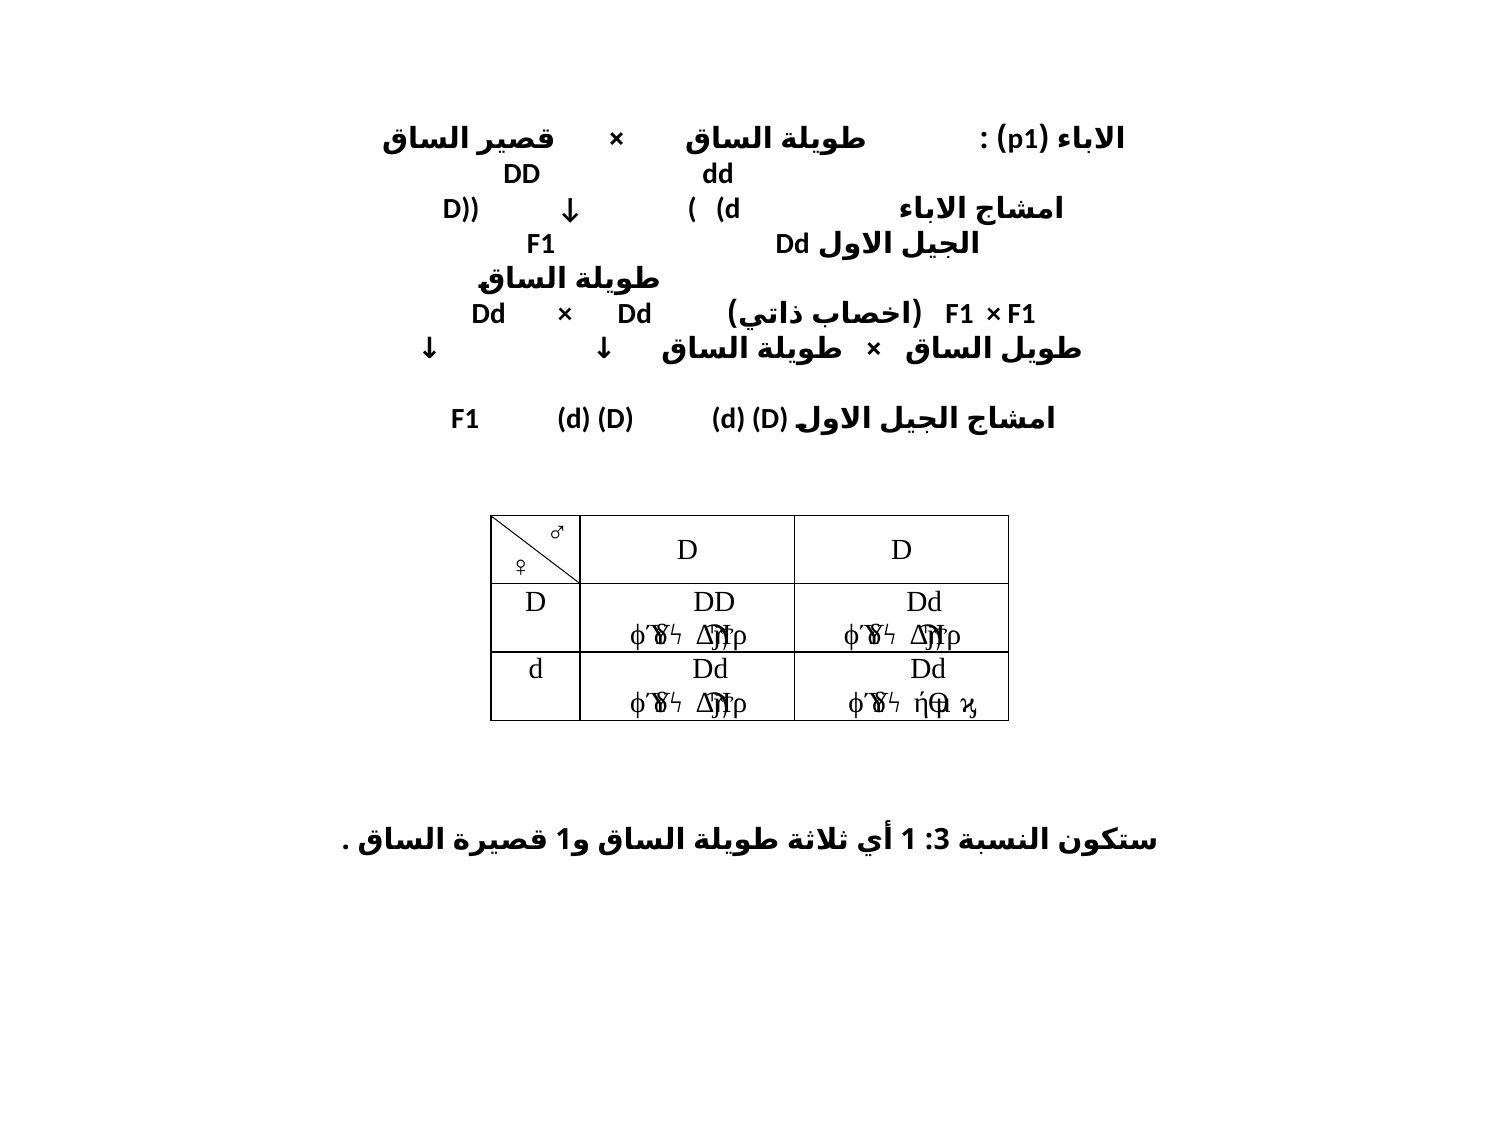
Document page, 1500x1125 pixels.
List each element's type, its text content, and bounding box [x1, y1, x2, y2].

title الاباء (p1) : طويلة الساق × قصير الساق DD dd امشاج الاباء D)) ↓ ( (d الجيل الاول F1 Dd طويلة الساق F1 × F1 (اخصاب ذاتي) Dd × Dd طويل الساق × طويلة الساق ↓ ↓ امشاج الجيل الاول F1 (d) (D) (d) (D) ستكون النسبة 3: 1 أي ثلاثة طويلة الساق و1 قصيرة الساق . [75, 45, 1425, 1000]
picture [307, 514, 1193, 750]
